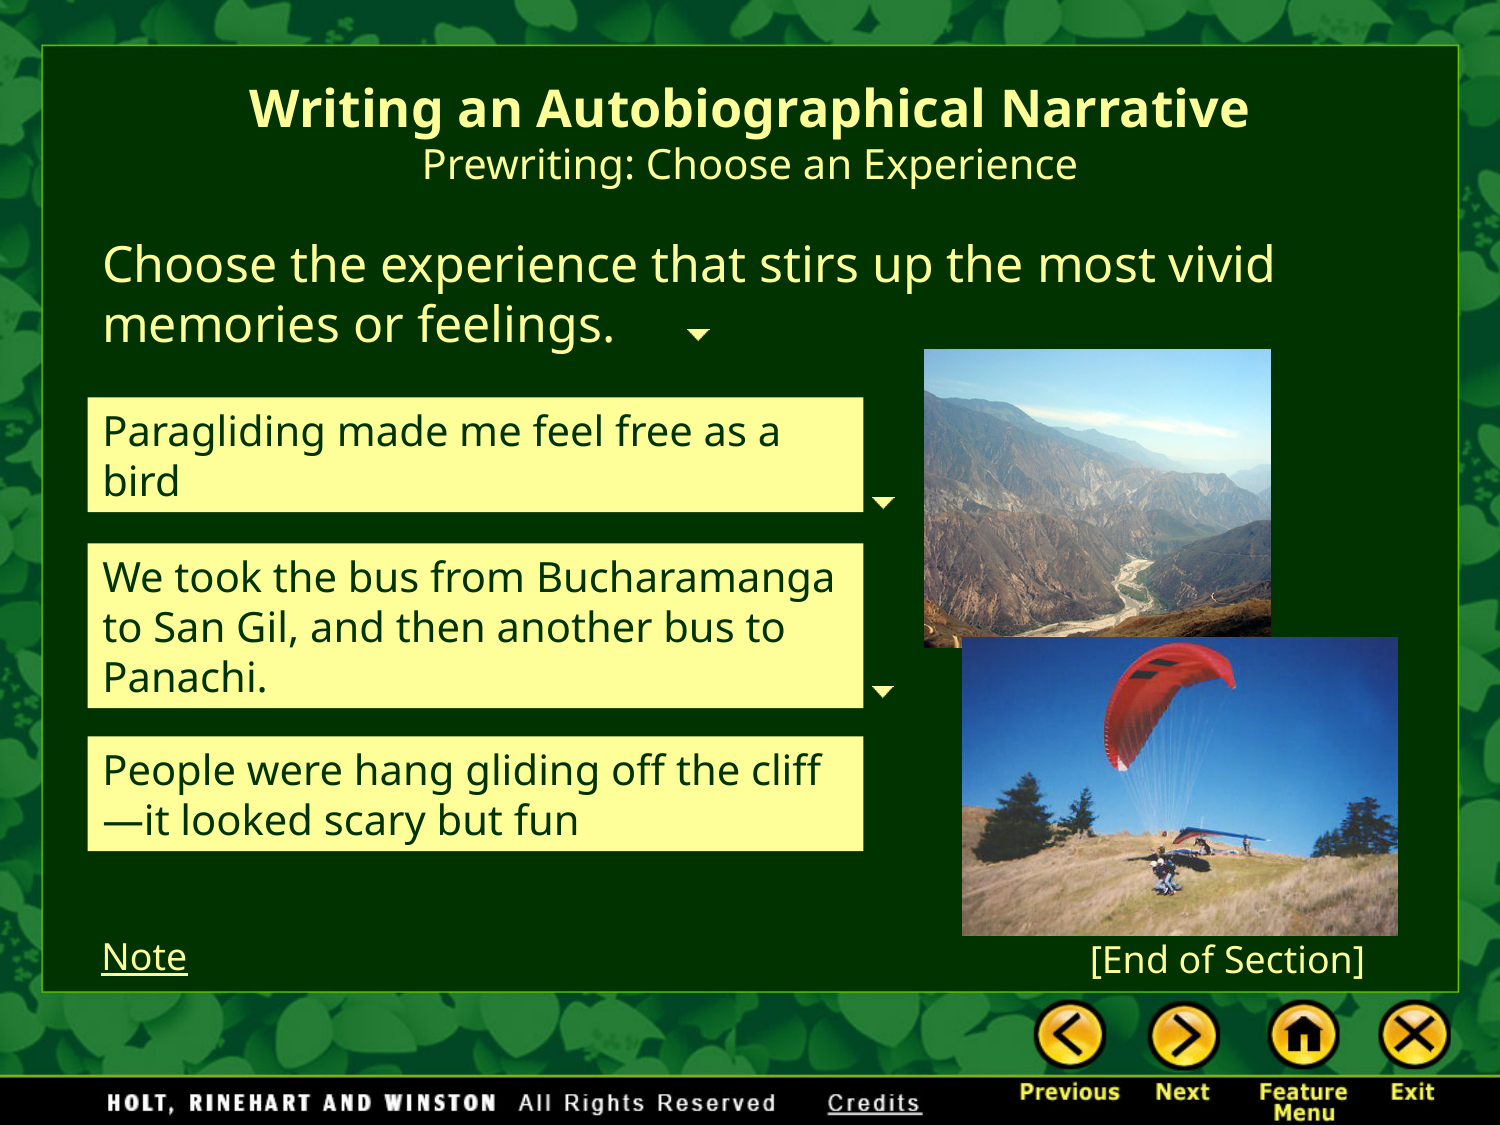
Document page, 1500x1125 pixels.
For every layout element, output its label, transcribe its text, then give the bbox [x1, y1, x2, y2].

text_box Choose the experience that stirs up the most vivid memories or feelings. [87, 224, 1413, 360]
title Writing an Autobiographical Narrative Prewriting: Choose an Experience [87, 87, 1413, 176]
picture [0, 0, 1500, 1125]
text_box [End of Section] [1074, 928, 1413, 989]
text_box People were hang gliding off the cliff—it looked scary but fun [87, 736, 864, 852]
text_box Paragliding made me feel free as a bird [87, 397, 864, 513]
text_box We took the bus from Bucharamanga to San Gil, and then another bus to Panachi. [87, 543, 864, 709]
text_box Note [86, 925, 263, 992]
